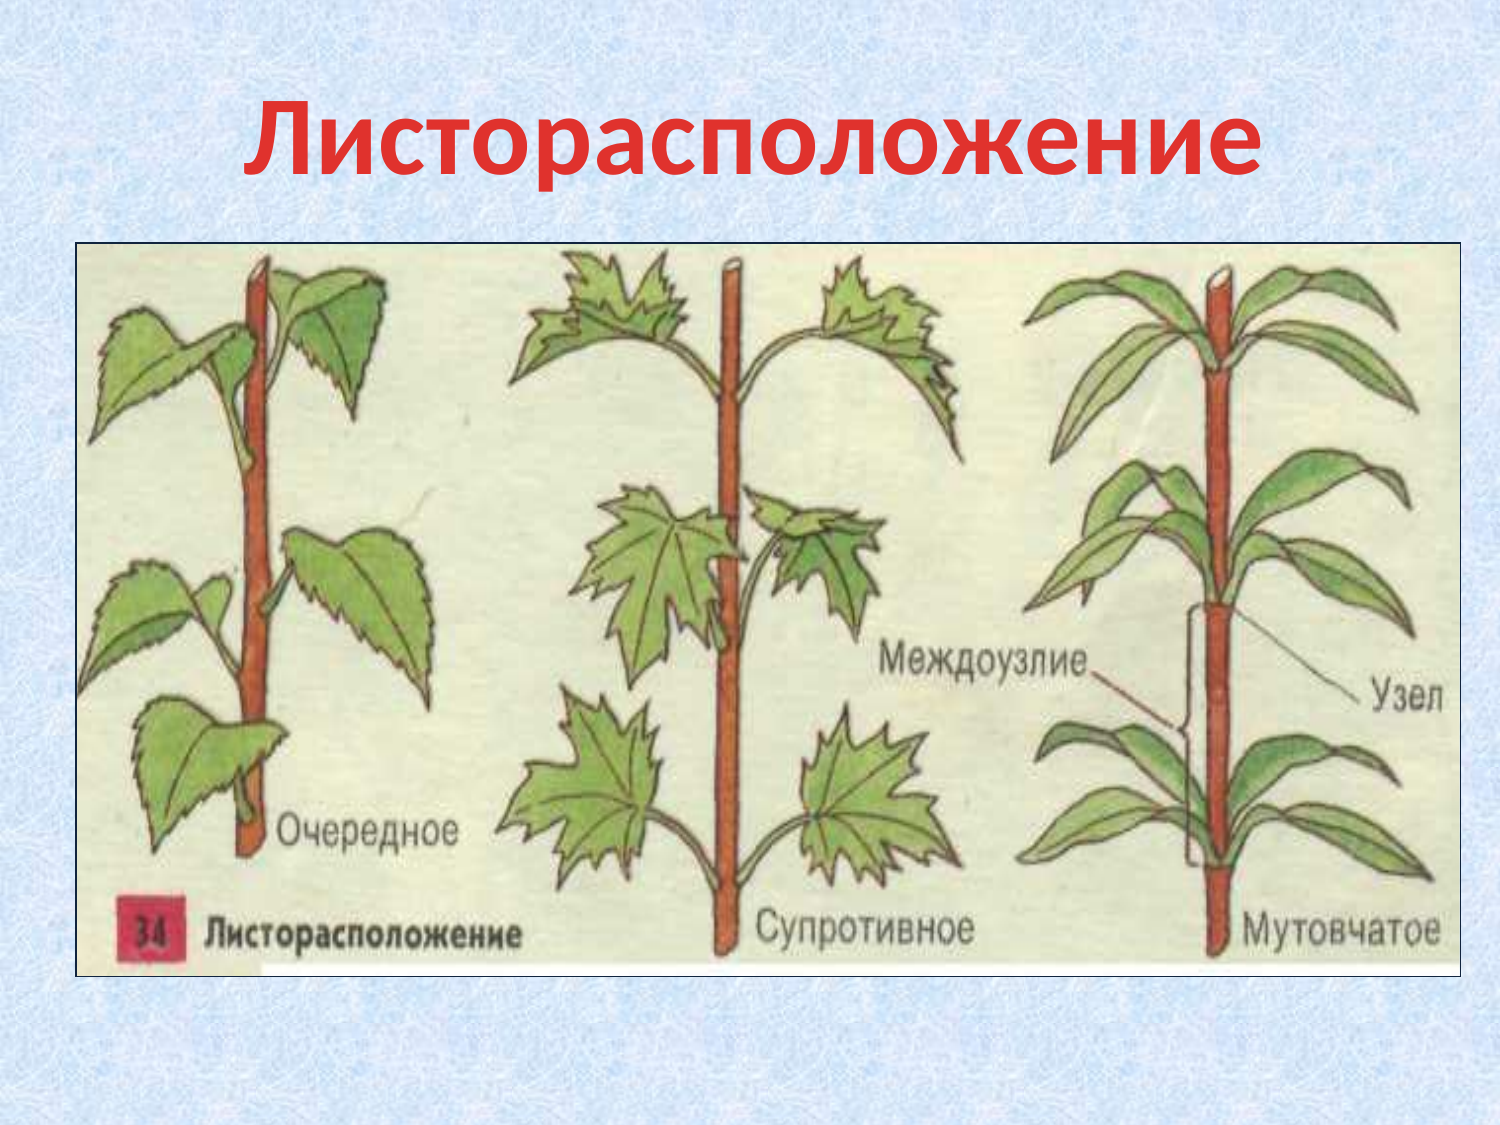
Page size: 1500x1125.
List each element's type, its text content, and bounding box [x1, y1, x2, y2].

text_box Листорасположение [202, 54, 1282, 205]
picture [0, 0, 1500, 1125]
